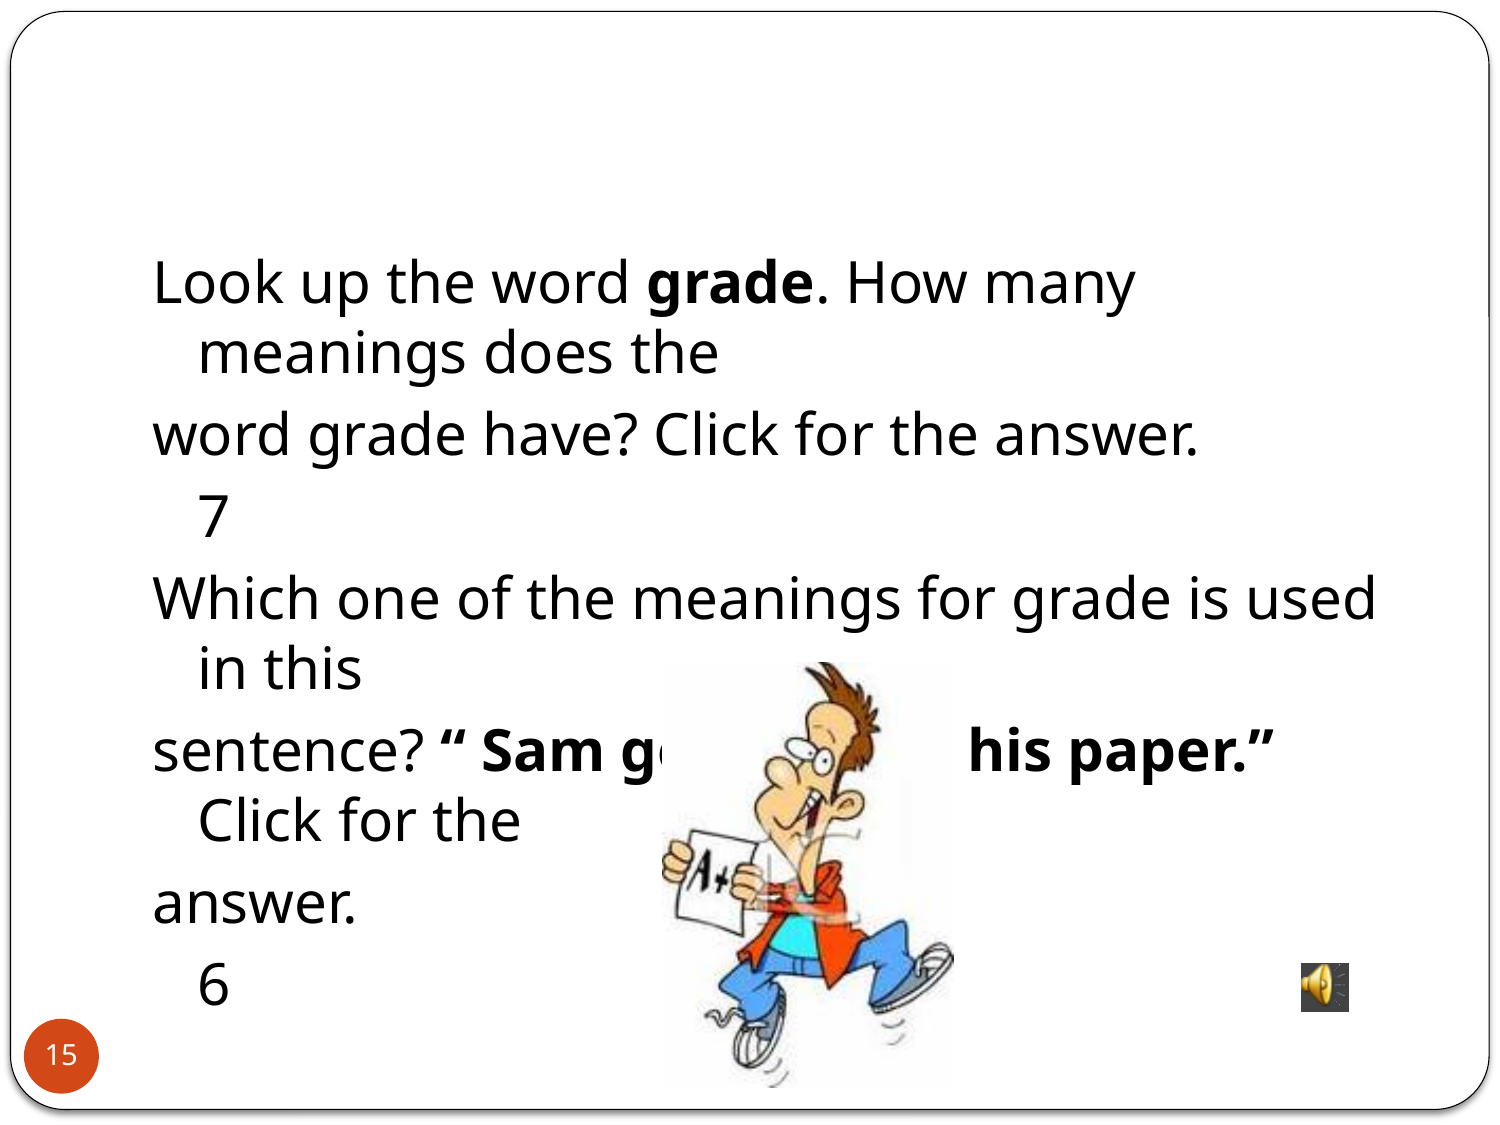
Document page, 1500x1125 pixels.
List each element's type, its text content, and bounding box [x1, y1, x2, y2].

list Look up the word grade. How many meanings does the word grade have? Click for the answer. 7 Which one of the meanings for grade is used in this sentence? “ Sam got an A on his paper.” Click for the answer. 6 [137, 237, 1413, 988]
picture [1299, 962, 1351, 1013]
picture [662, 662, 954, 1089]
slide_number 15 [23, 1018, 99, 1094]
